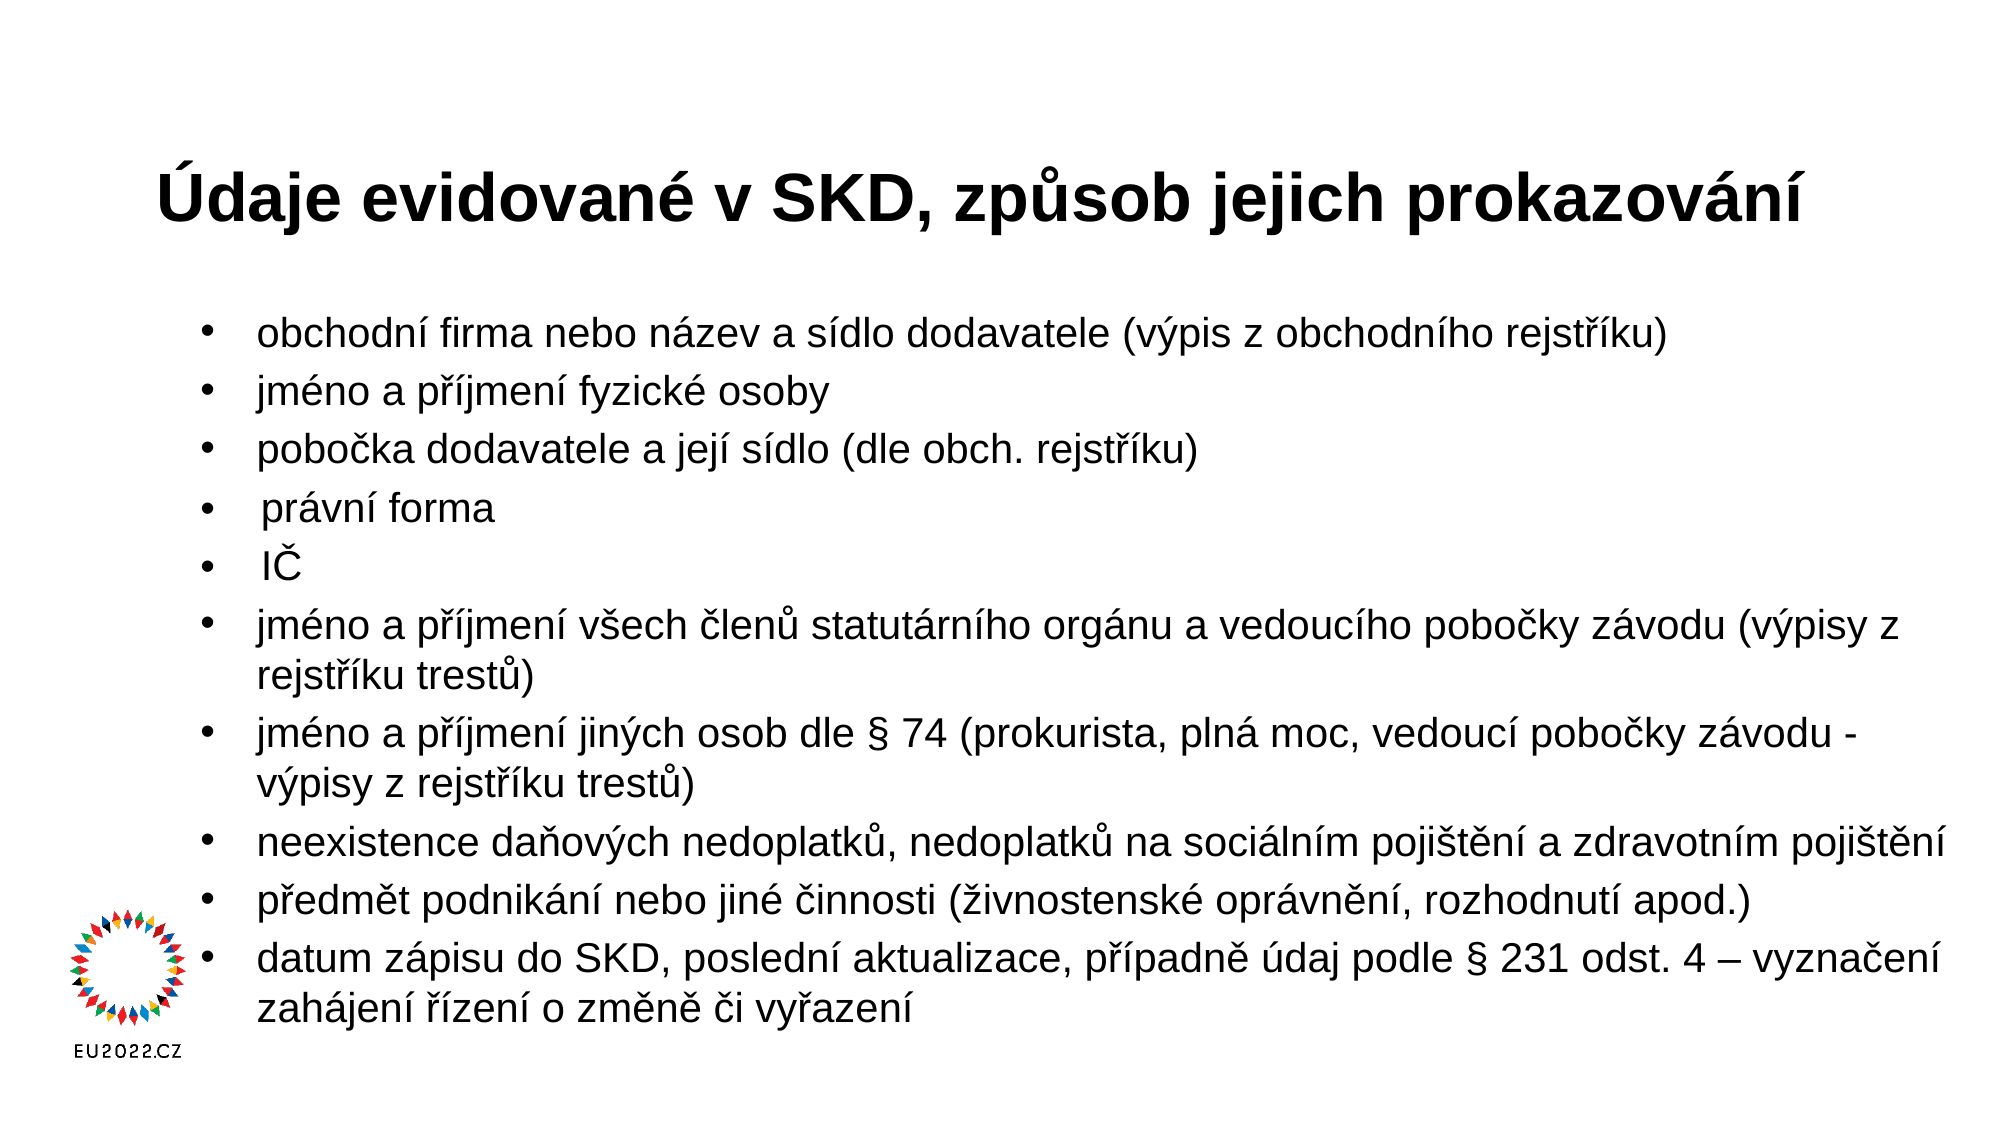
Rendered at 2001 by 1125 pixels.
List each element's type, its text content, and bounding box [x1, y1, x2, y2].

picture [69, 909, 186, 1058]
title Údaje evidované v SKD, způsob jejich prokazování [137, 83, 1824, 244]
list obchodní firma nebo název a sídlo dodavatele (výpis z obchodního rejstříku) jméno a příjmení fyzické osoby pobočka dodavatele a její sídlo (dle obch. rejstříku) • právní forma • IČ jméno a příjmení všech členů statutárního orgánu a vedoucího pobočky závodu (výpisy z rejstříku trestů) jméno a příjmení jiných osob dle § 74 (prokurista, plná moc, vedoucí pobočky závodu - výpisy z rejstříku trestů) neexistence daňových nedoplatků, nedoplatků na sociálním pojištění a zdravotním pojištění předmět podnikání nebo jiné činnosti (živnostenské oprávnění, rozhodnutí apod.) datum zápisu do SKD, poslední aktualizace, případně údaj podle § 231 odst. 4 – vyznačení zahájení řízení o změně či vyřazení [185, 297, 1983, 1077]
